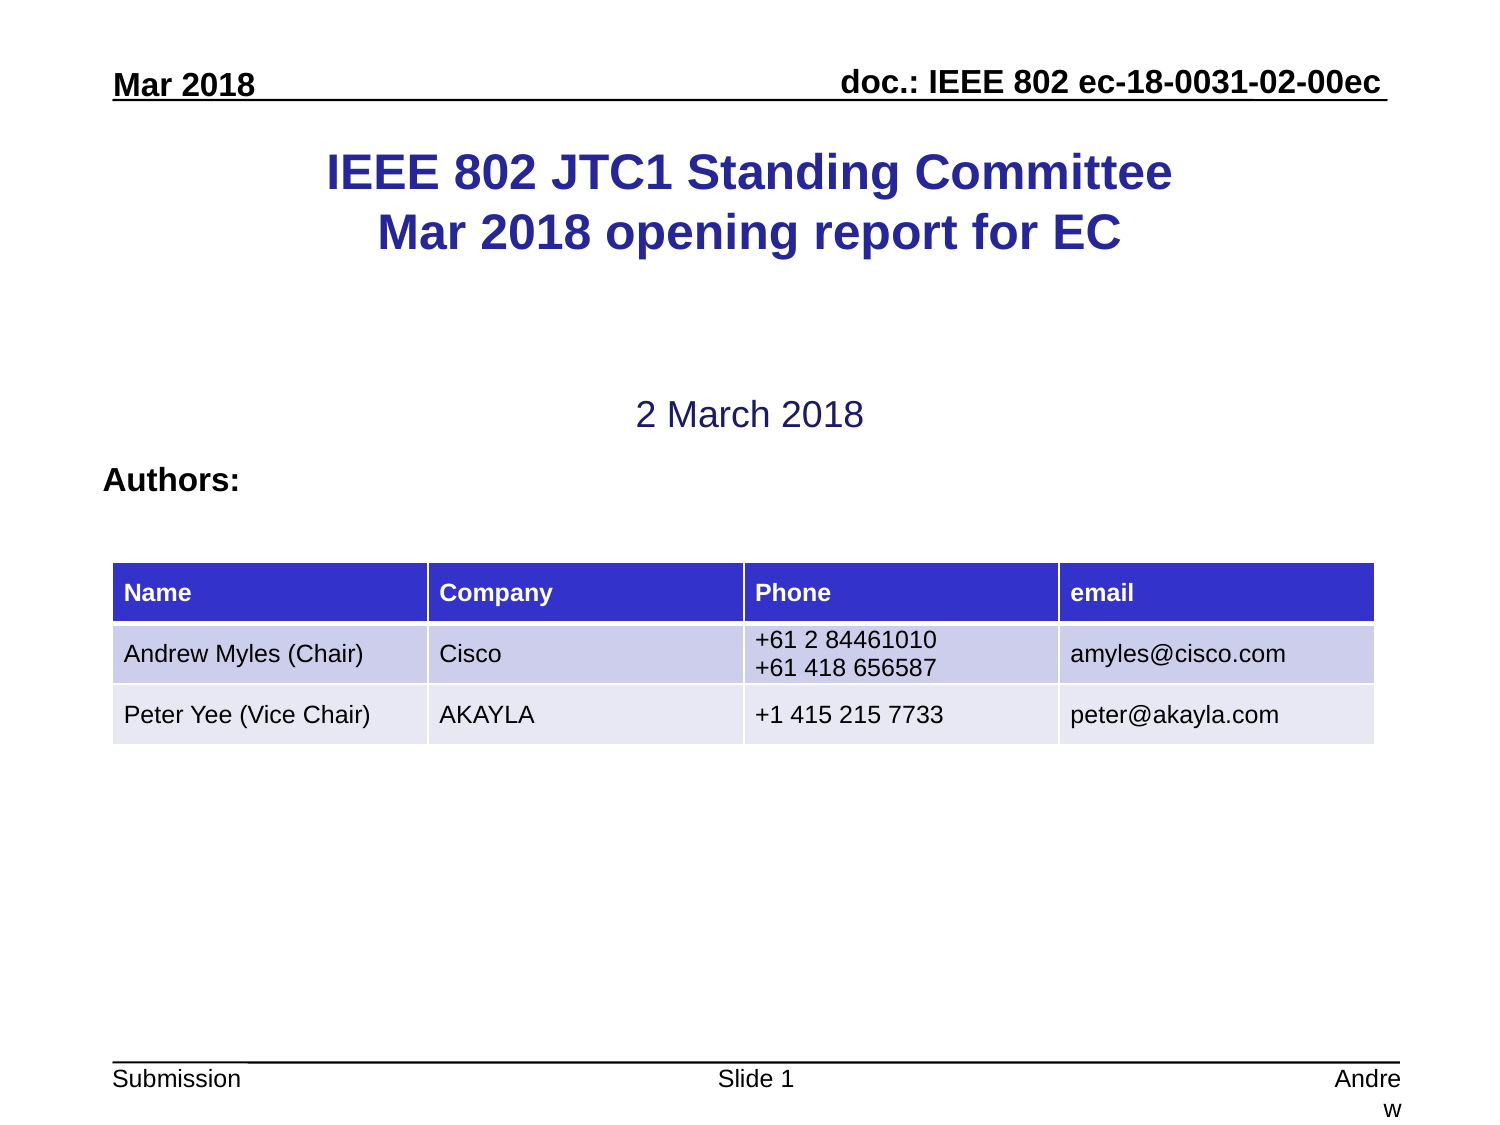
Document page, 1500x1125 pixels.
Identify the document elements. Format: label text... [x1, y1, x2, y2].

title IEEE 802 JTC1 Standing Committee Mar 2018 opening report for EC [112, 112, 1388, 288]
slide_number Slide 1 [709, 1061, 803, 1093]
table_cell +1 415 215 7733 [745, 685, 1058, 744]
table_header Name [113, 563, 427, 621]
list 2 March 2018 [112, 382, 1388, 445]
table_header email [1060, 563, 1374, 621]
table_cell Andrew Myles (Chair) [113, 626, 427, 683]
table_cell +61 2 84461010 +61 418 656587 [745, 626, 1058, 683]
text_box Authors: [87, 450, 325, 513]
table_cell Cisco [429, 626, 743, 683]
table_header Company [429, 563, 743, 621]
table_header Phone [745, 563, 1058, 621]
table_cell amyles@cisco.com [1060, 626, 1374, 683]
footer Andrew Myles, Cisco [1320, 1061, 1402, 1093]
table_cell peter@akayla.com [1060, 685, 1374, 744]
table_cell AKAYLA [429, 685, 743, 744]
table_cell Peter Yee (Vice Chair) [113, 685, 427, 744]
